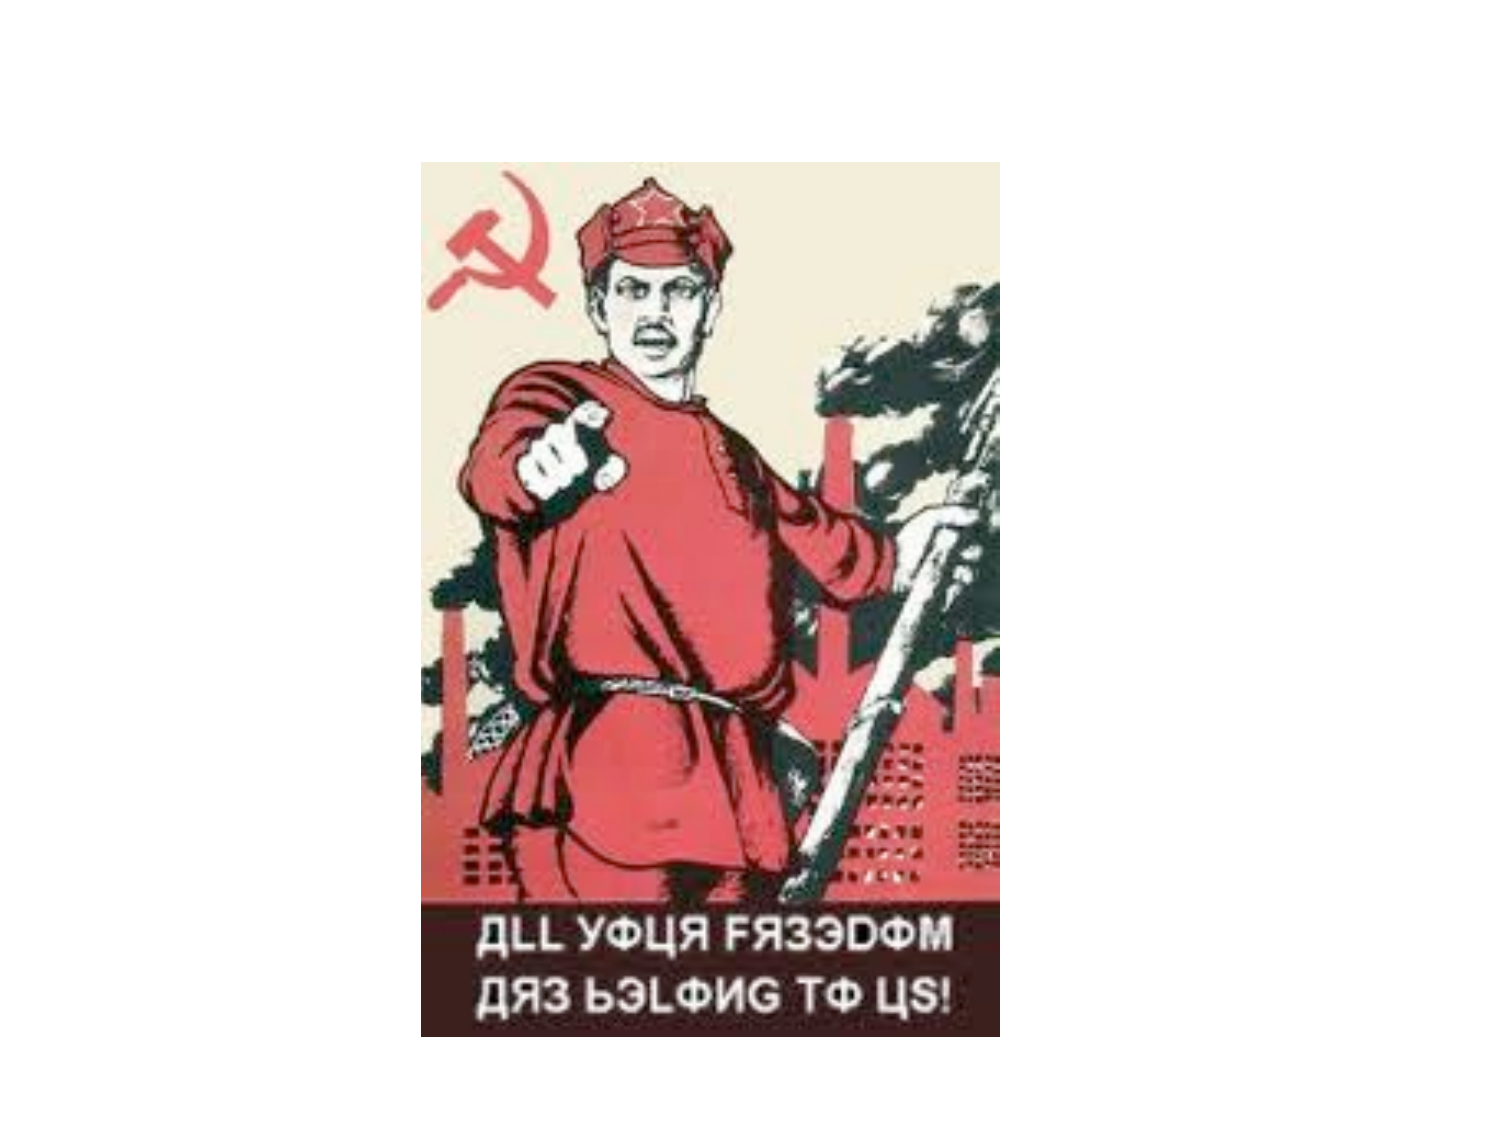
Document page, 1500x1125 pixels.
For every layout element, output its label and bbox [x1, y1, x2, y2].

picture [421, 162, 1001, 1038]
